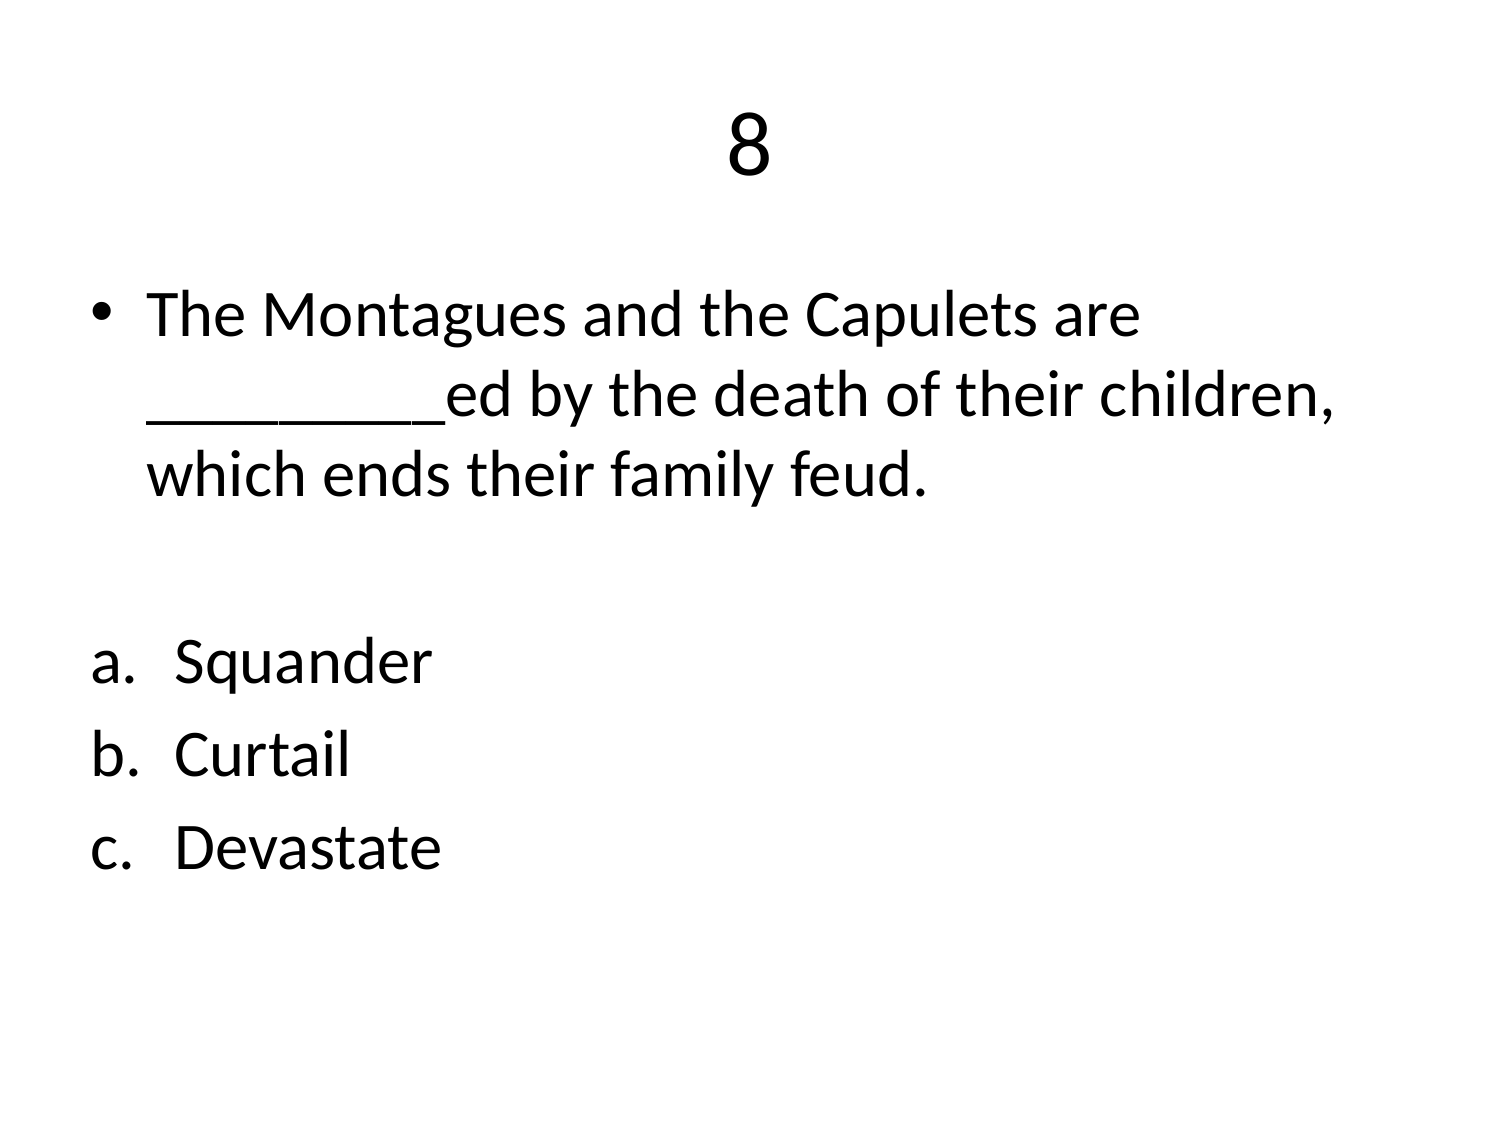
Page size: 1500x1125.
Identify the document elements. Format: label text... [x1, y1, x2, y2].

title 8 [75, 45, 1425, 233]
list The Montagues and the Capulets are _________ed by the death of their children, which ends their family feud. Squander Curtail Devastate [75, 262, 1425, 1005]
